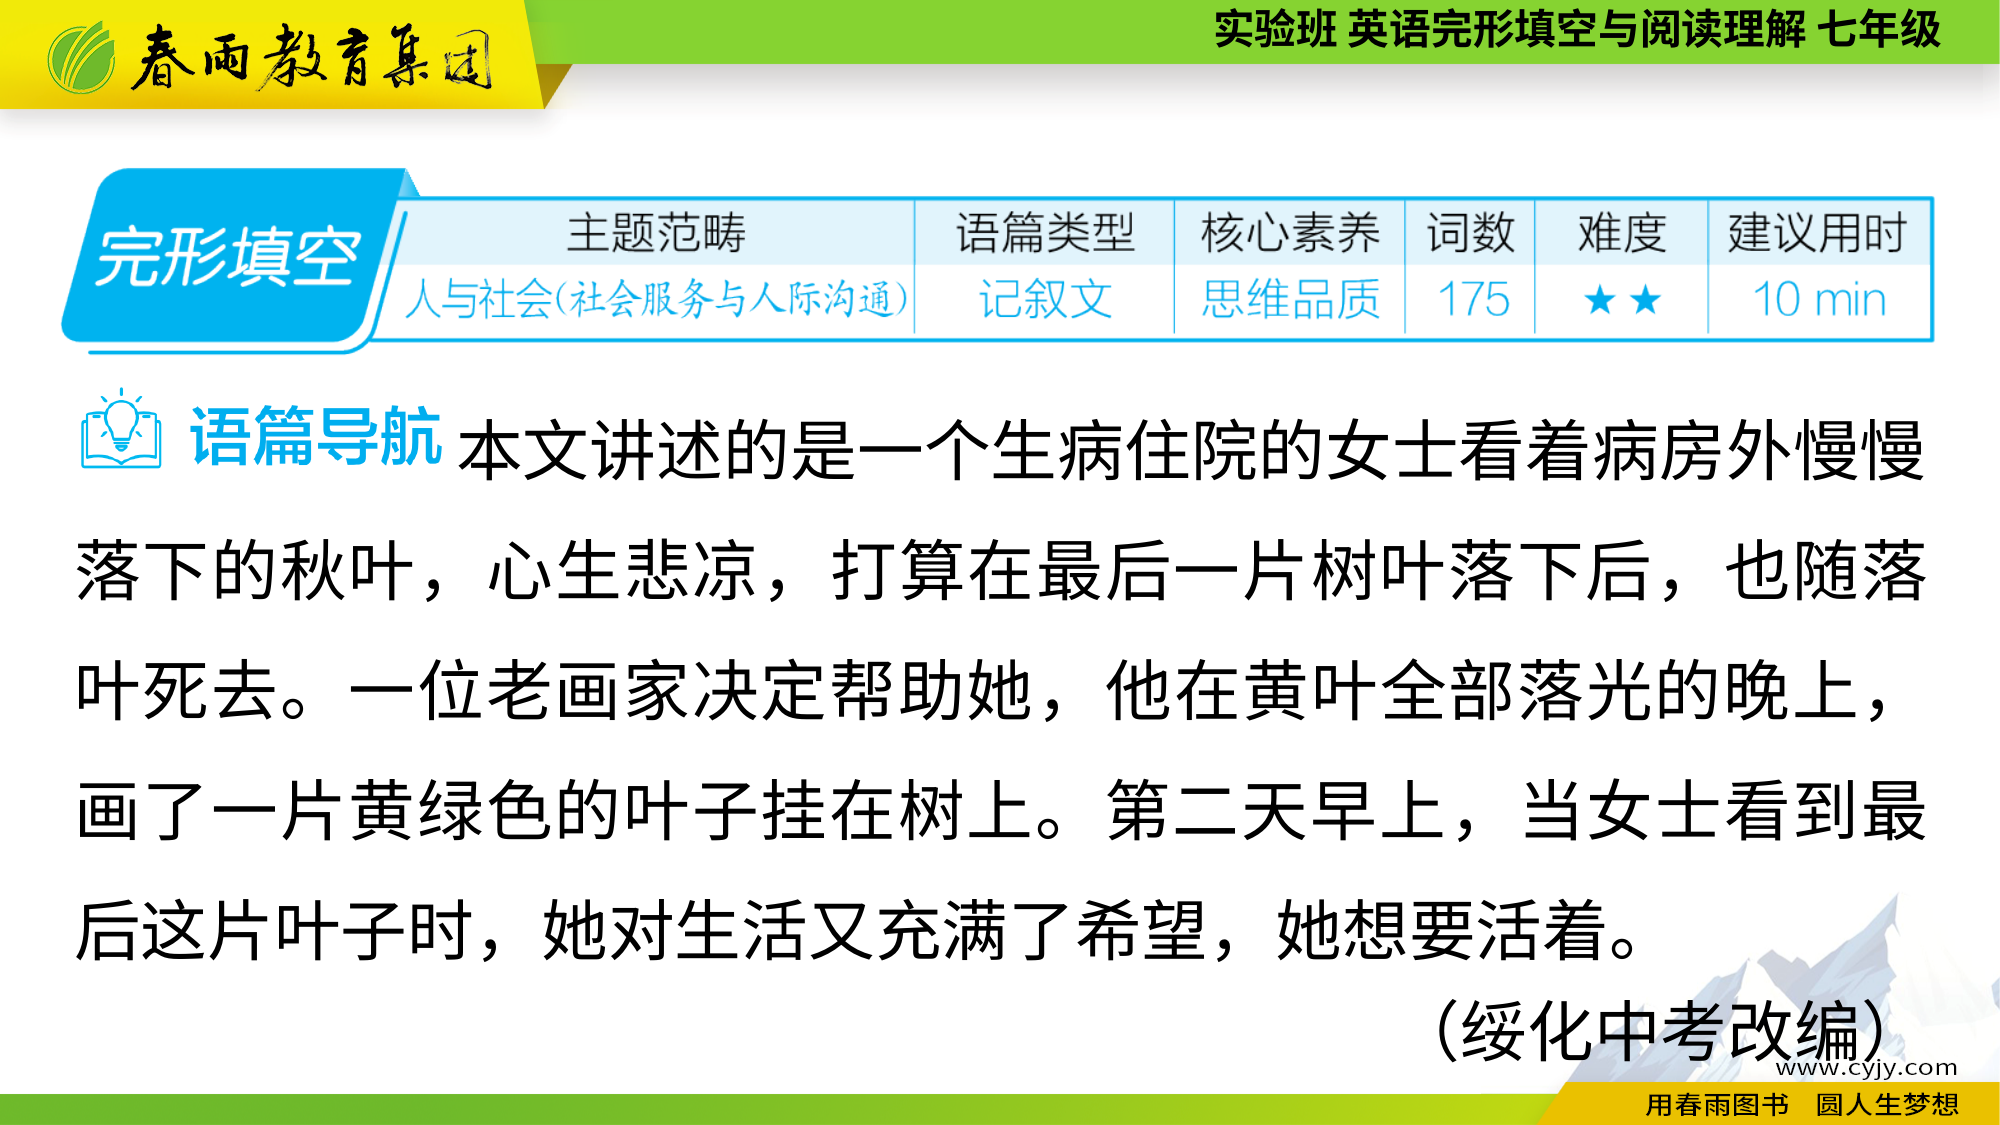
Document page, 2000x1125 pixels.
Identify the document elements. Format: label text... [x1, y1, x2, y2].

picture [0, 0, 2000, 1125]
text_box 本文讲述的是一个生病住院的女士看着病房外慢慢落下的秋叶，心生悲凉，打算在最后一片树叶落下后，也随落叶死去。一位老画家决定帮助她，他在黄叶全部落光的晚上，画了一片黄绿色的叶子挂在树上。第二天早上，当女士看到最后这片叶子时，她对生活又充满了希望，她想要活着。 [59, 370, 1944, 977]
text_box （绥化中考改编） [1034, 942, 1943, 1077]
